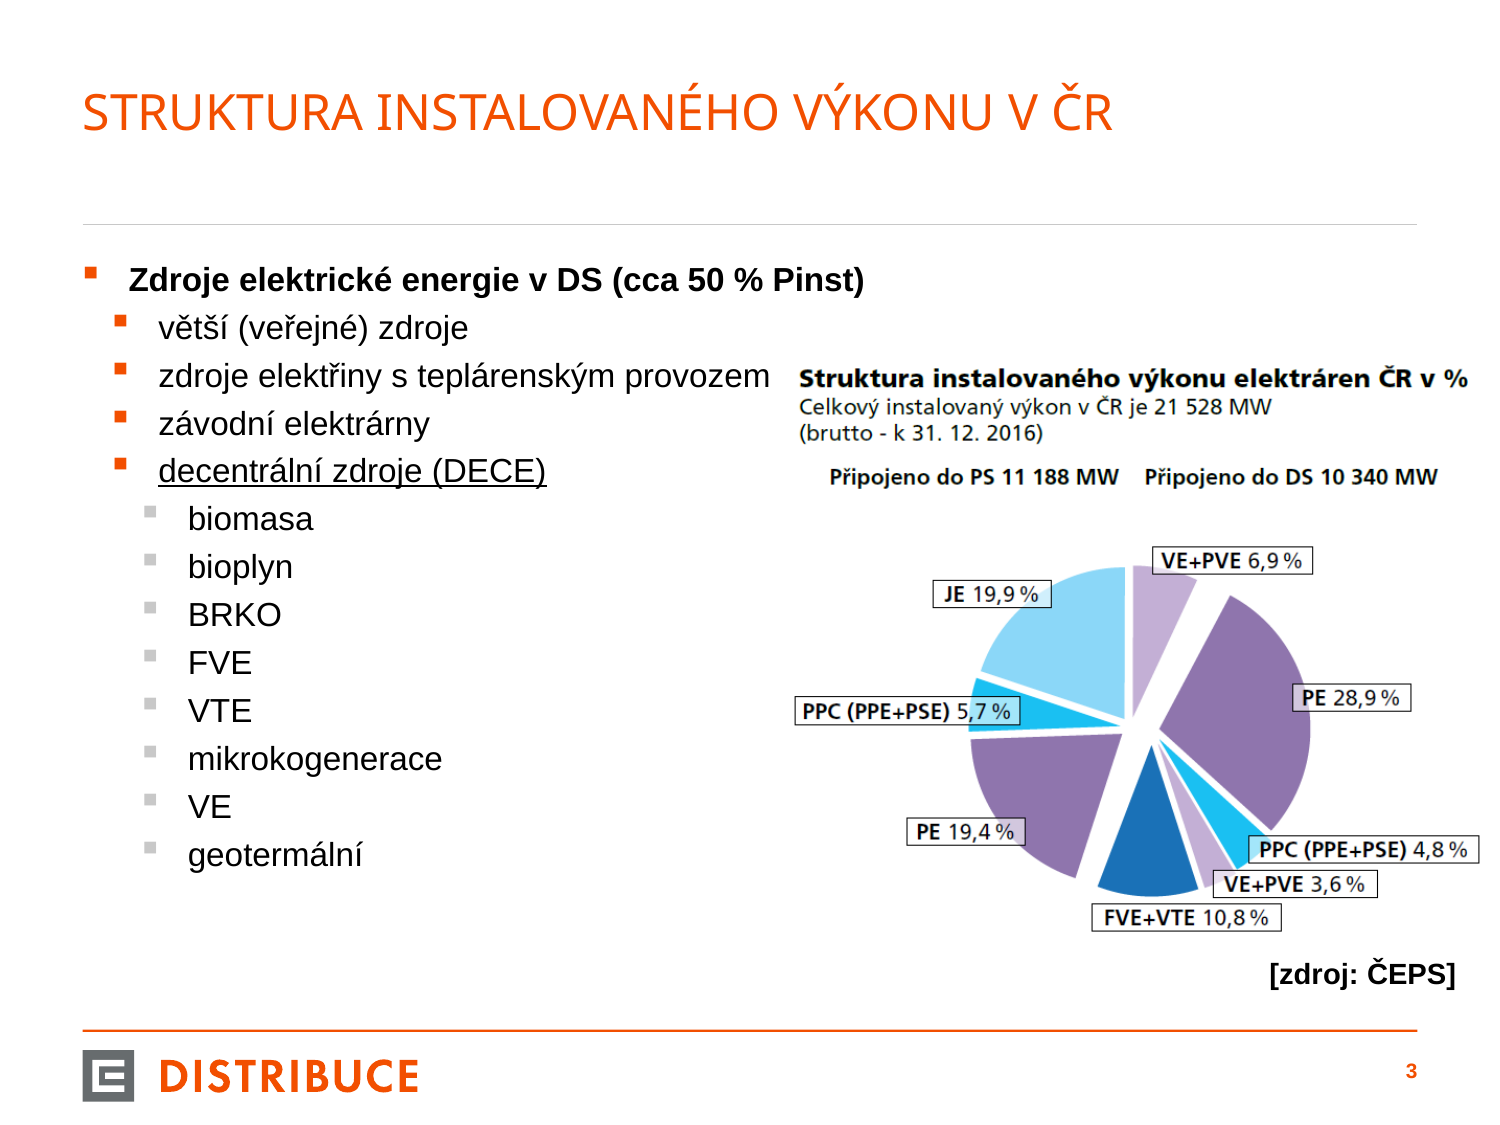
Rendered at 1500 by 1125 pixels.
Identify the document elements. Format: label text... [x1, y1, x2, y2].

title Struktura instalovaného výkonu v ČR [82, 71, 1418, 137]
slide_number 2 [1366, 1044, 1418, 1097]
picture [780, 359, 1493, 941]
text_box [zdroj: ČEPS] [1248, 948, 1477, 998]
text_box Zdroje elektrické energie v DS (cca 50 % Pinst) větší (veřejné) zdroje zdroje elektřiny s teplárenským provozem závodní elektrárny decentrální zdroje (DECE) biomasa bioplyn BRKO FVE VTE mikrokogenerace VE geotermální [81, 249, 1433, 1003]
